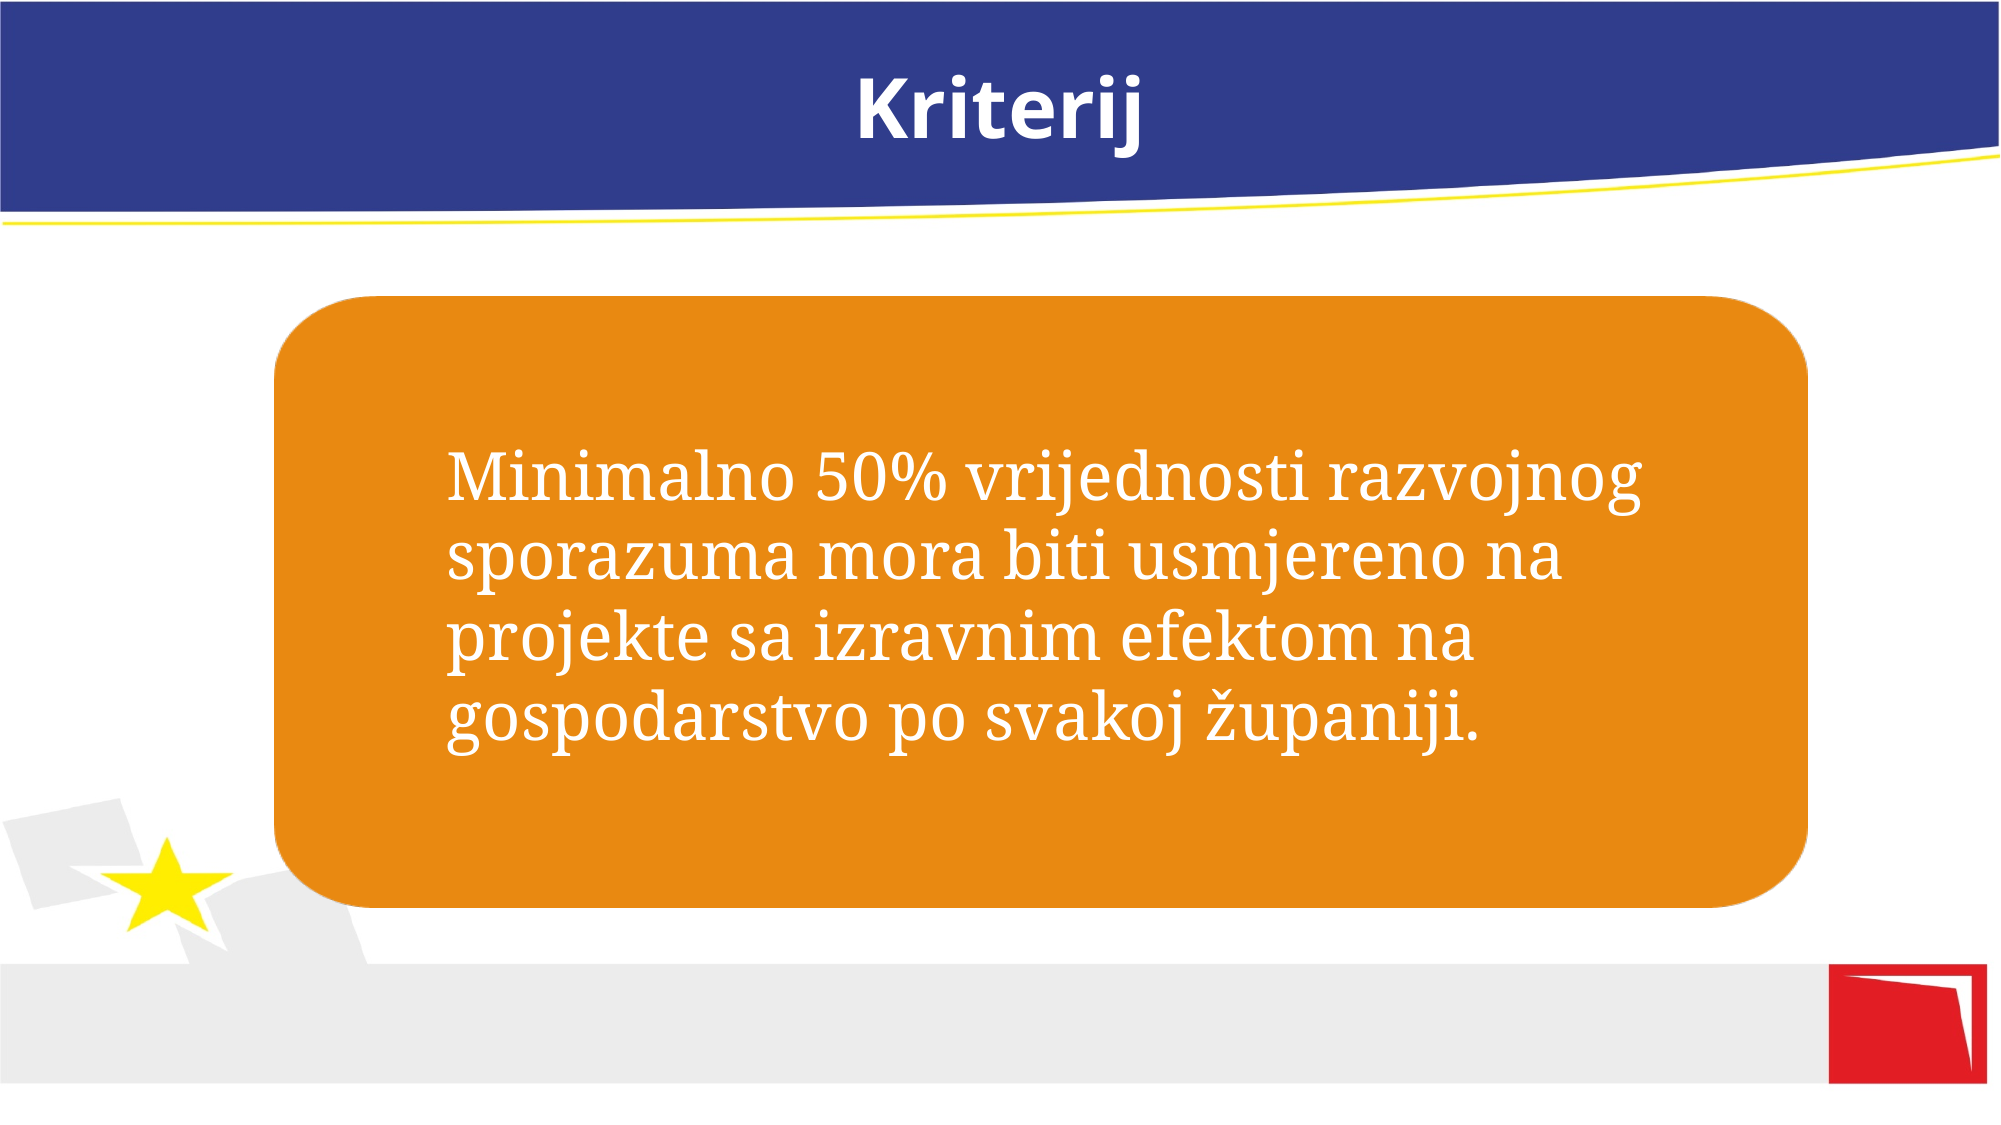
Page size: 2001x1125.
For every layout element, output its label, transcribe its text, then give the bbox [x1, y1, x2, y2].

picture [0, 0, 2001, 1125]
title Kriterij [99, 35, 1900, 176]
